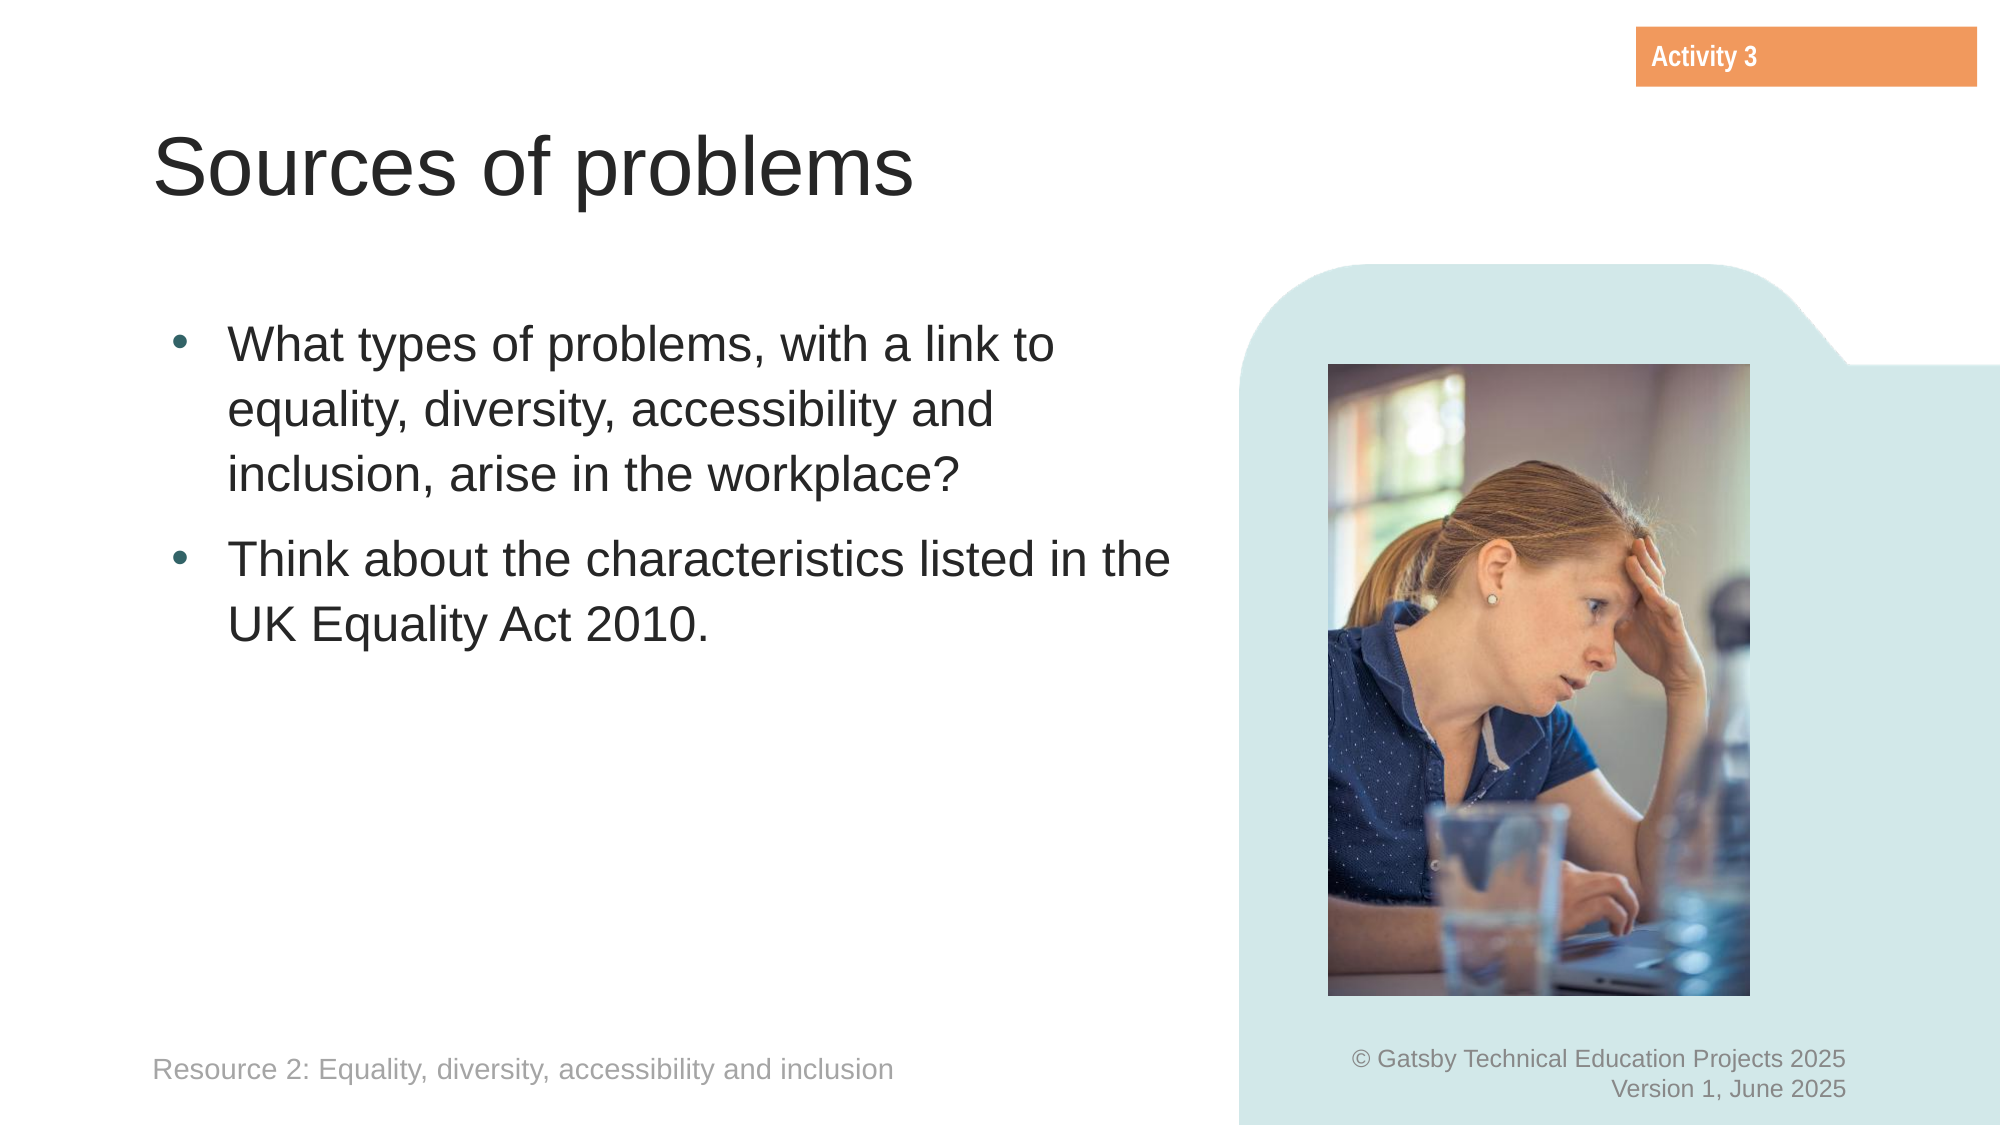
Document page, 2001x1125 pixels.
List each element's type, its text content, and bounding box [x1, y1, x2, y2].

title Sources of problems [137, 59, 1863, 278]
list What types of problems, with a link to equality, diversity, accessibility and inclusion, arise in the workplace? Think about the characteristics listed in the UK Equality Act 2010. [137, 299, 1188, 1014]
picture [1239, 264, 2000, 1125]
text_box Resource 2: Equality, diversity, accessibility and inclusion [137, 1042, 1138, 1103]
list Activity 3 [1636, 26, 1978, 87]
